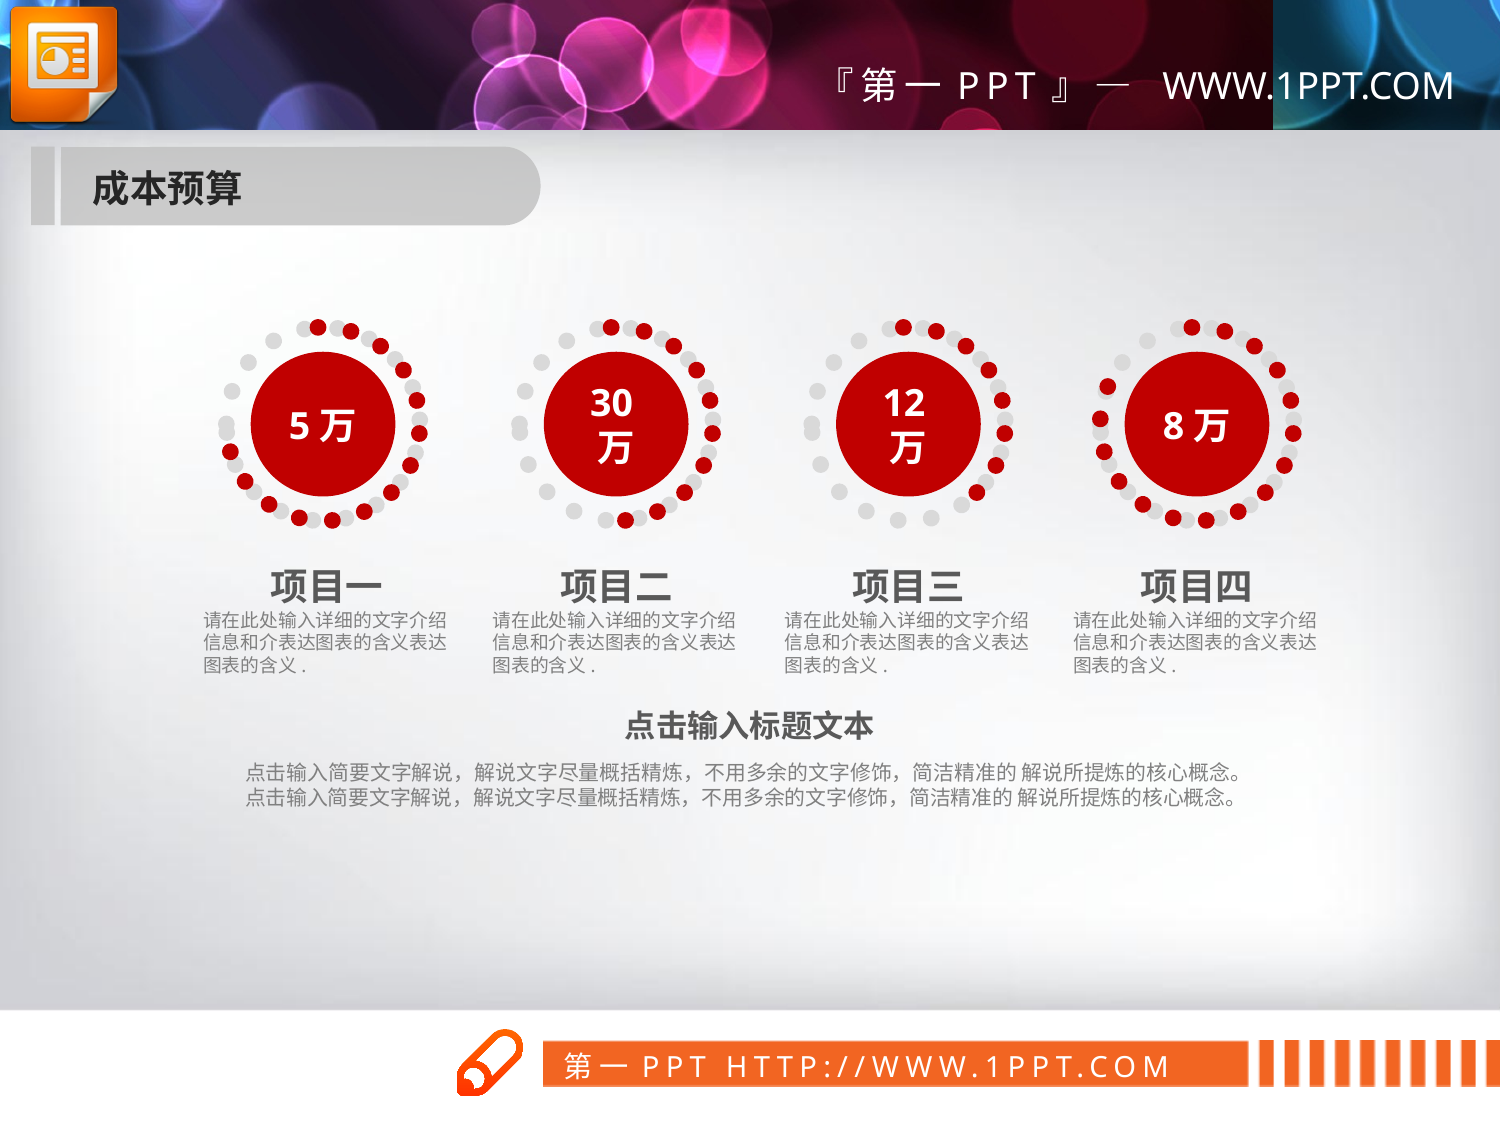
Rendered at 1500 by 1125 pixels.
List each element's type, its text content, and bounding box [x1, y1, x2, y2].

text_box [230, 327, 420, 521]
text_box [226, 327, 319, 451]
picture [0, 0, 1500, 1012]
text_box 项目四 请在此处输入详细的文字介绍信息和介表达图表的含义表达图表的含义. [1061, 557, 1332, 682]
text_box 12万 [836, 351, 952, 497]
text_box [605, 327, 713, 521]
text_box 点击输入标题文本 [625, 706, 879, 744]
text_box 点击输入简要文字解说，解说文字尽量概括精炼，不用多余的文字修饰，简洁精准的 解说所提炼的核心概念。点击输入简要文字解说，解说文字尽量概括精炼，不用多余的文字修饰，简洁精准的 解说所提炼的核心概念。 [245, 760, 1251, 811]
text_box [60, 146, 531, 226]
text_box [519, 327, 612, 521]
text_box [31, 146, 55, 226]
text_box 项目二 请在此处输入详细的文字介绍信息和介表达图表的含义表达图表的含义. [481, 557, 752, 682]
text_box 8万 [1143, 351, 1196, 422]
text_box 成本预算 [81, 159, 549, 217]
text_box [811, 327, 968, 521]
text_box 30万 [543, 351, 616, 496]
text_box 项目三 请在此处输入详细的文字介绍信息和介表达图表的含义表达图表的含义. [773, 557, 1044, 682]
text_box [1124, 327, 1193, 375]
picture [543, 1040, 1500, 1087]
text_box 5万 [250, 351, 323, 444]
text_box 项目一 请在此处输入详细的文字介绍信息和介表达图表的含义表达图表的含义. [191, 557, 462, 682]
text_box [1100, 327, 1294, 521]
text_box [903, 327, 1006, 501]
